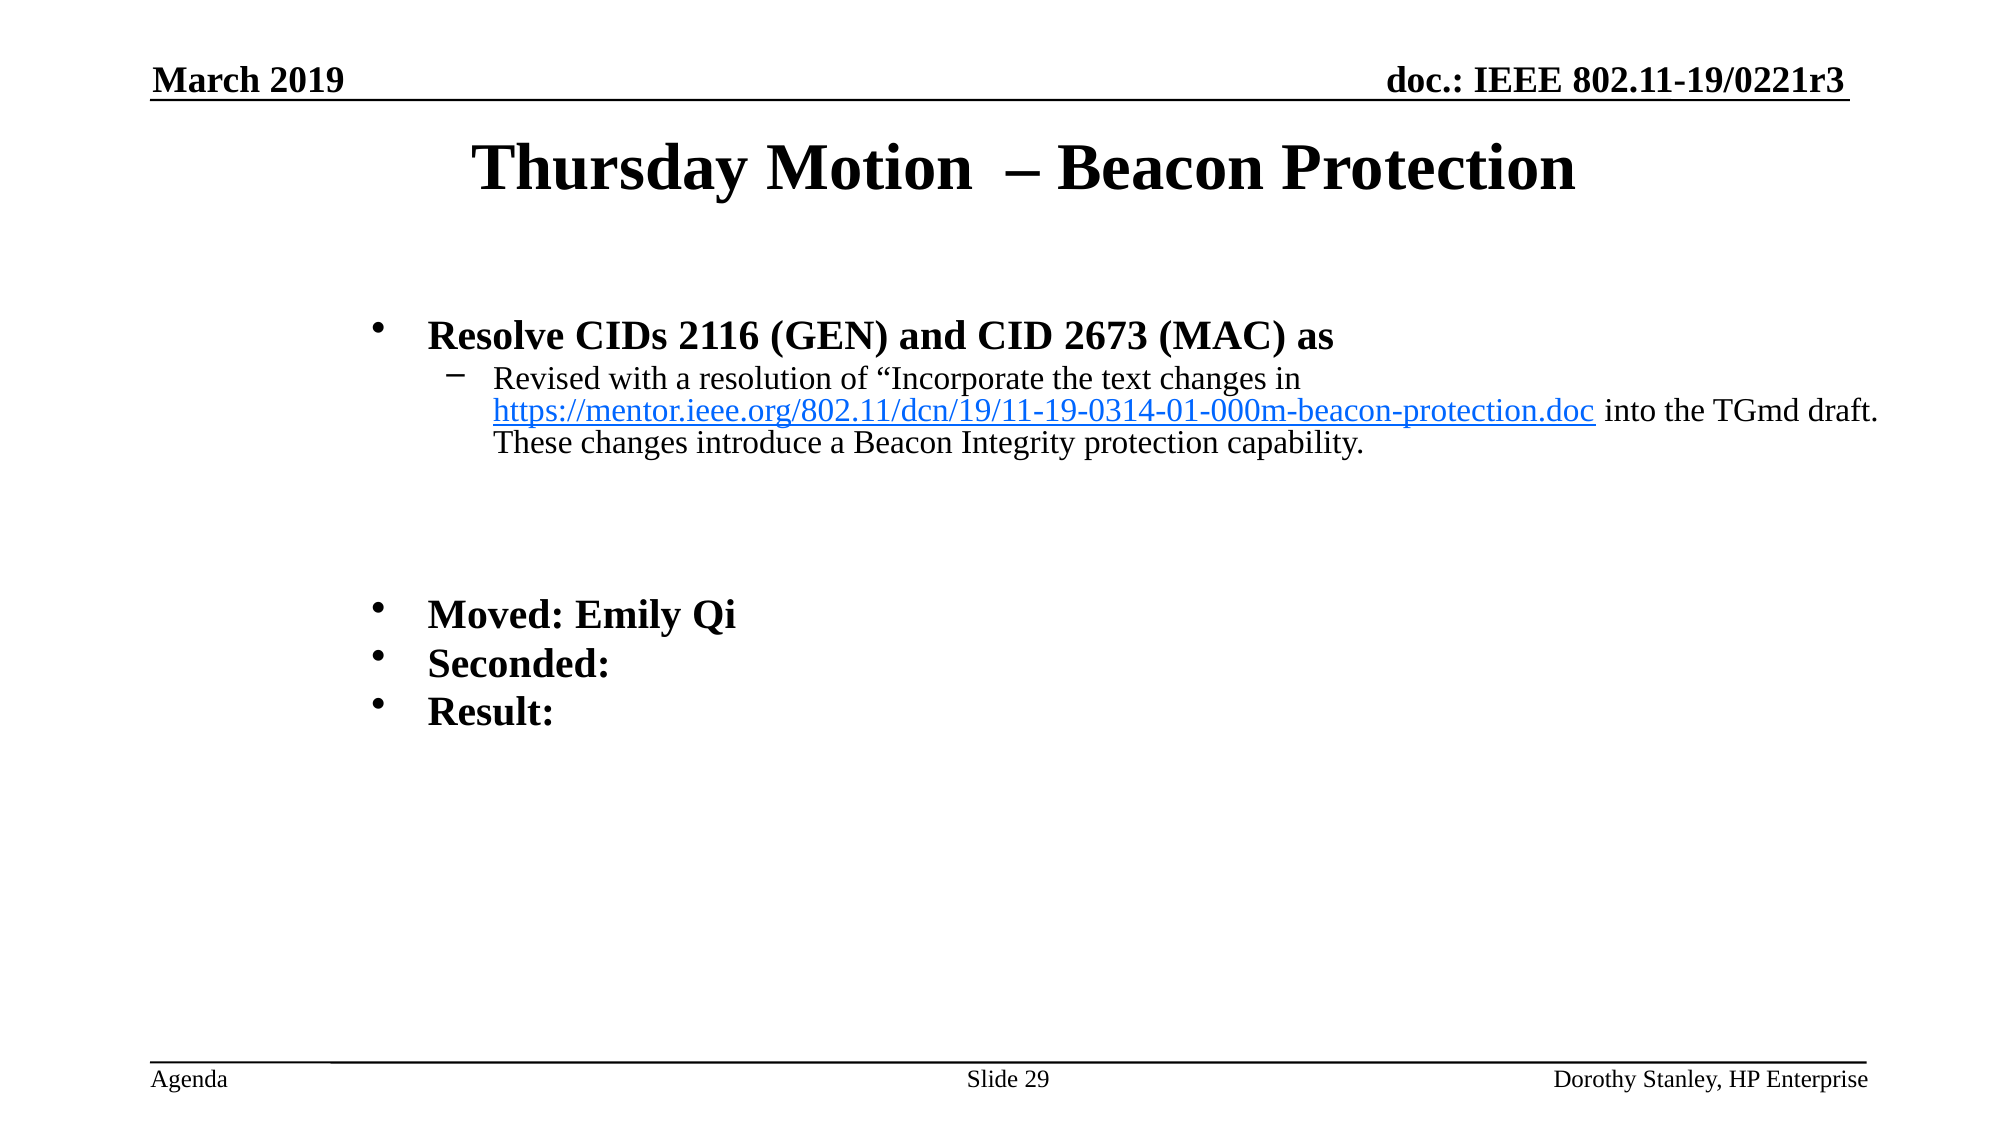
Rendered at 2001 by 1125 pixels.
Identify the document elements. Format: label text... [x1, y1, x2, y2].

title Thursday Motion – Beacon Protection [200, 75, 1850, 250]
list Resolve CIDs 2116 (GEN) and CID 2673 (MAC) as Revised with a resolution of “Incorporate the text changes in https://mentor.ieee.org/802.11/dcn/19/11-19-0314-01-000m-beacon-protection.doc into the TGmd draft. These changes introduce a Beacon Integrity protection capability. Moved: Emily Qi Seconded: Result: [356, 251, 1911, 1002]
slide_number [152, 54, 567, 100]
footer Dorothy Stanley, HP Enterprise [1549, 1062, 1869, 1093]
slide_number Slide 29 [966, 1062, 1051, 1093]
